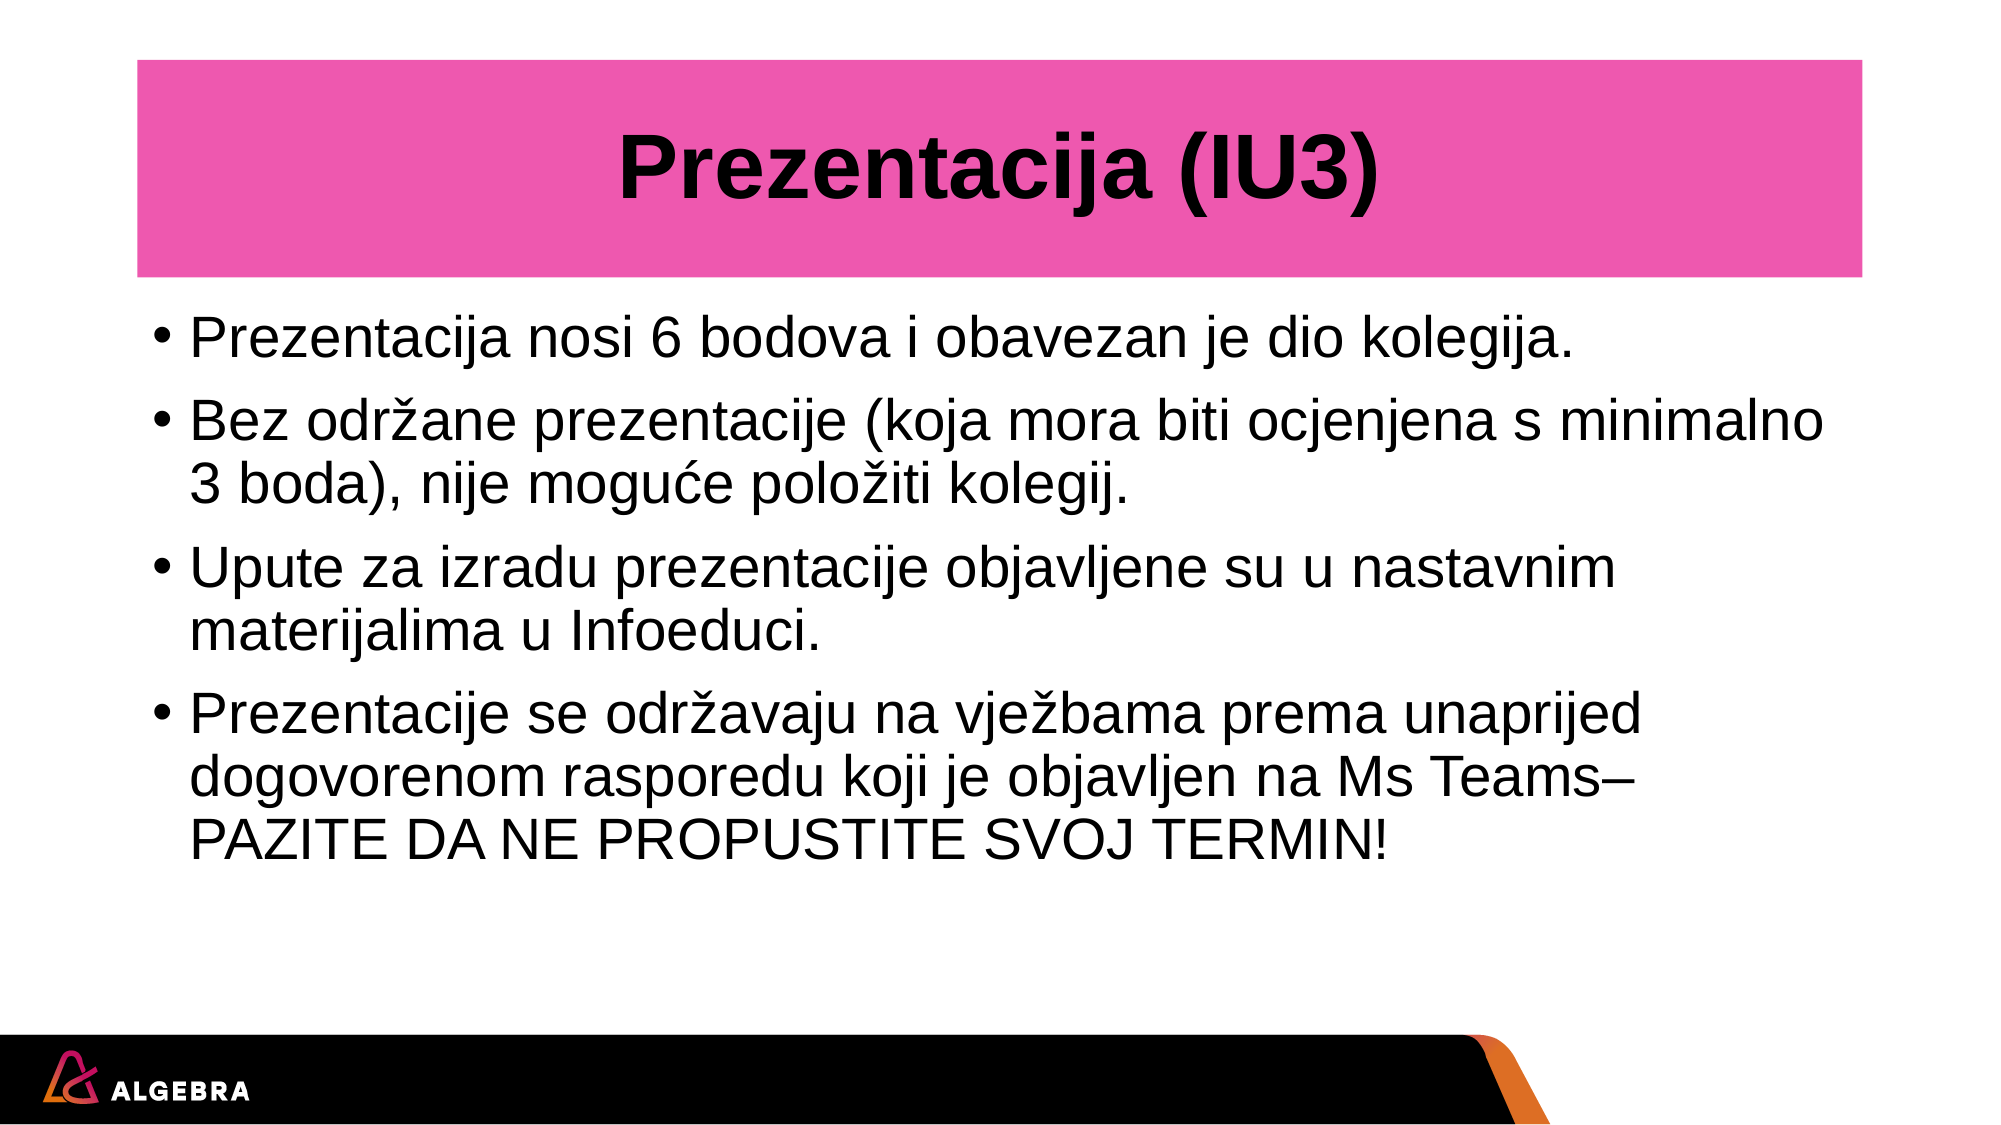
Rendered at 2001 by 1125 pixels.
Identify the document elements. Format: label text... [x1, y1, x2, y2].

list Prezentacija nosi 6 bodova i obavezan je dio kolegija. Bez održane prezentacije (koja mora biti ocjenjena s minimalno 3 boda), nije moguće položiti kolegij. Upute za izradu prezentacije objavljene su u nastavnim materijalima u Infoeduci. Prezentacije se održavaju na vježbama prema unaprijed dogovorenom rasporedu koji je objavljen na Ms Teams– PAZITE DA NE PROPUSTITE SVOJ TERMIN! [137, 299, 1863, 1014]
picture [0, 1034, 1733, 1125]
title Prezentacija (IU3) [137, 59, 1863, 278]
